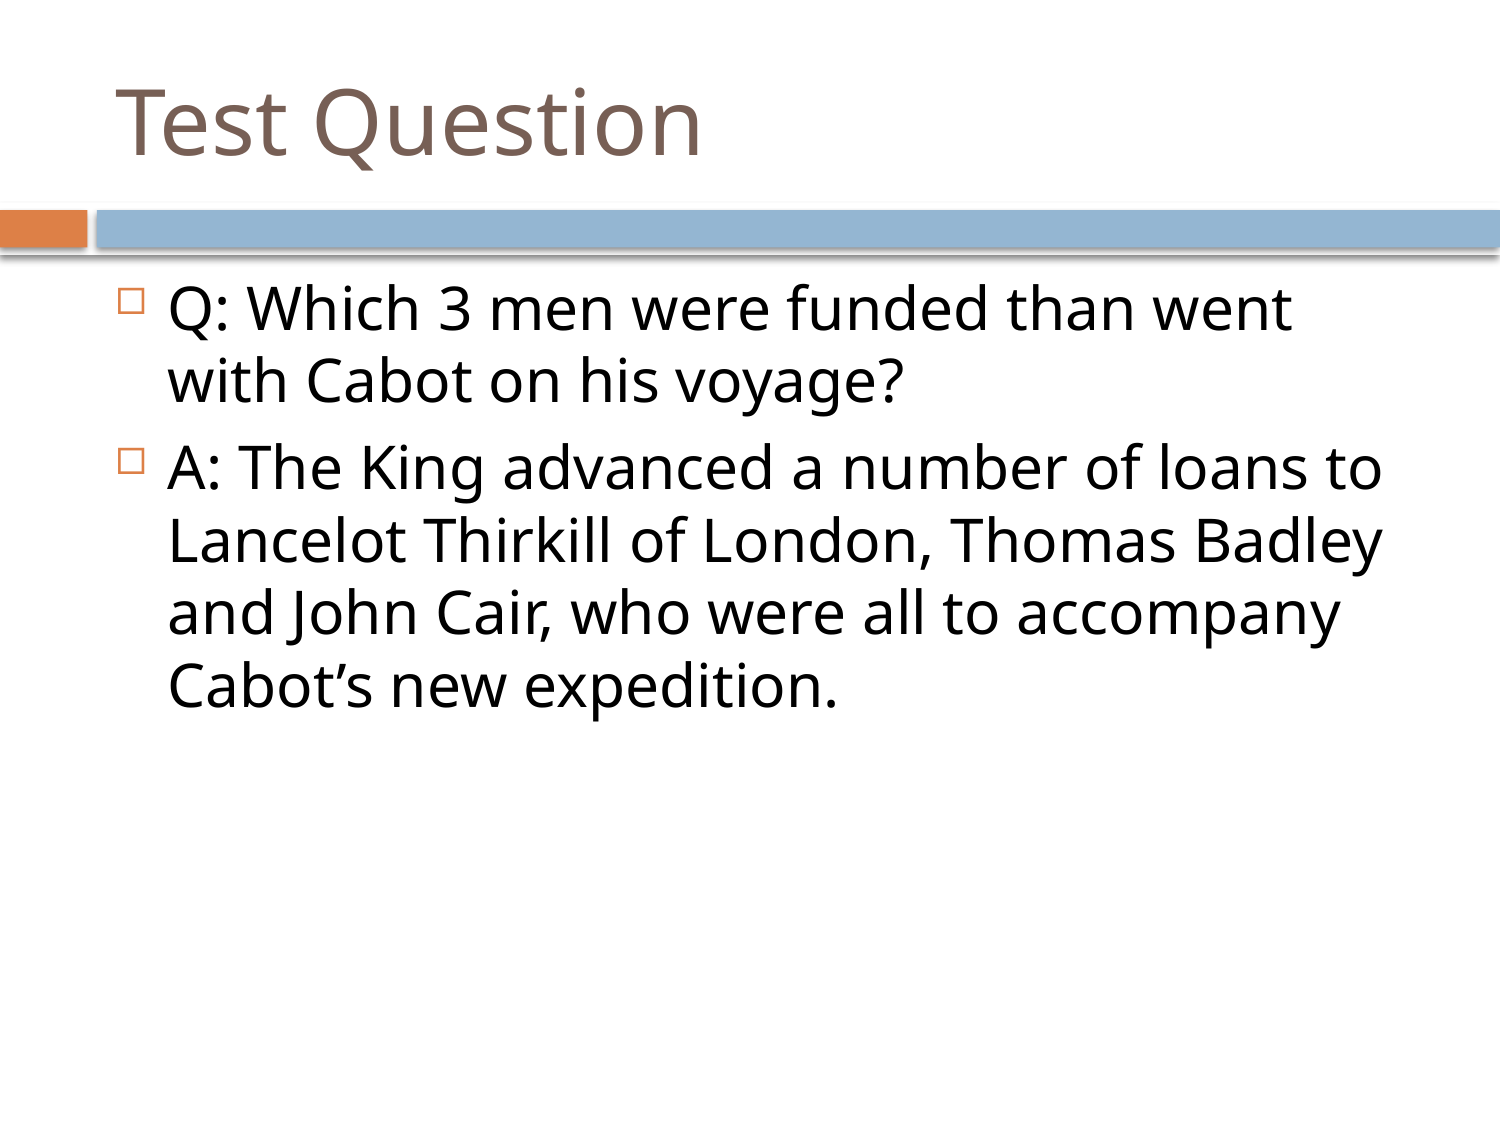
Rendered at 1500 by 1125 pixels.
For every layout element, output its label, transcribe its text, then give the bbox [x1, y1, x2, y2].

list Q: Which 3 men were funded than went with Cabot on his voyage? A: The King advanced a number of loans to Lancelot Thirkill of London, Thomas Badley and John Cair, who were all to accompany Cabot’s new expedition. [100, 262, 1438, 1000]
title Test Question [100, 37, 1438, 200]
